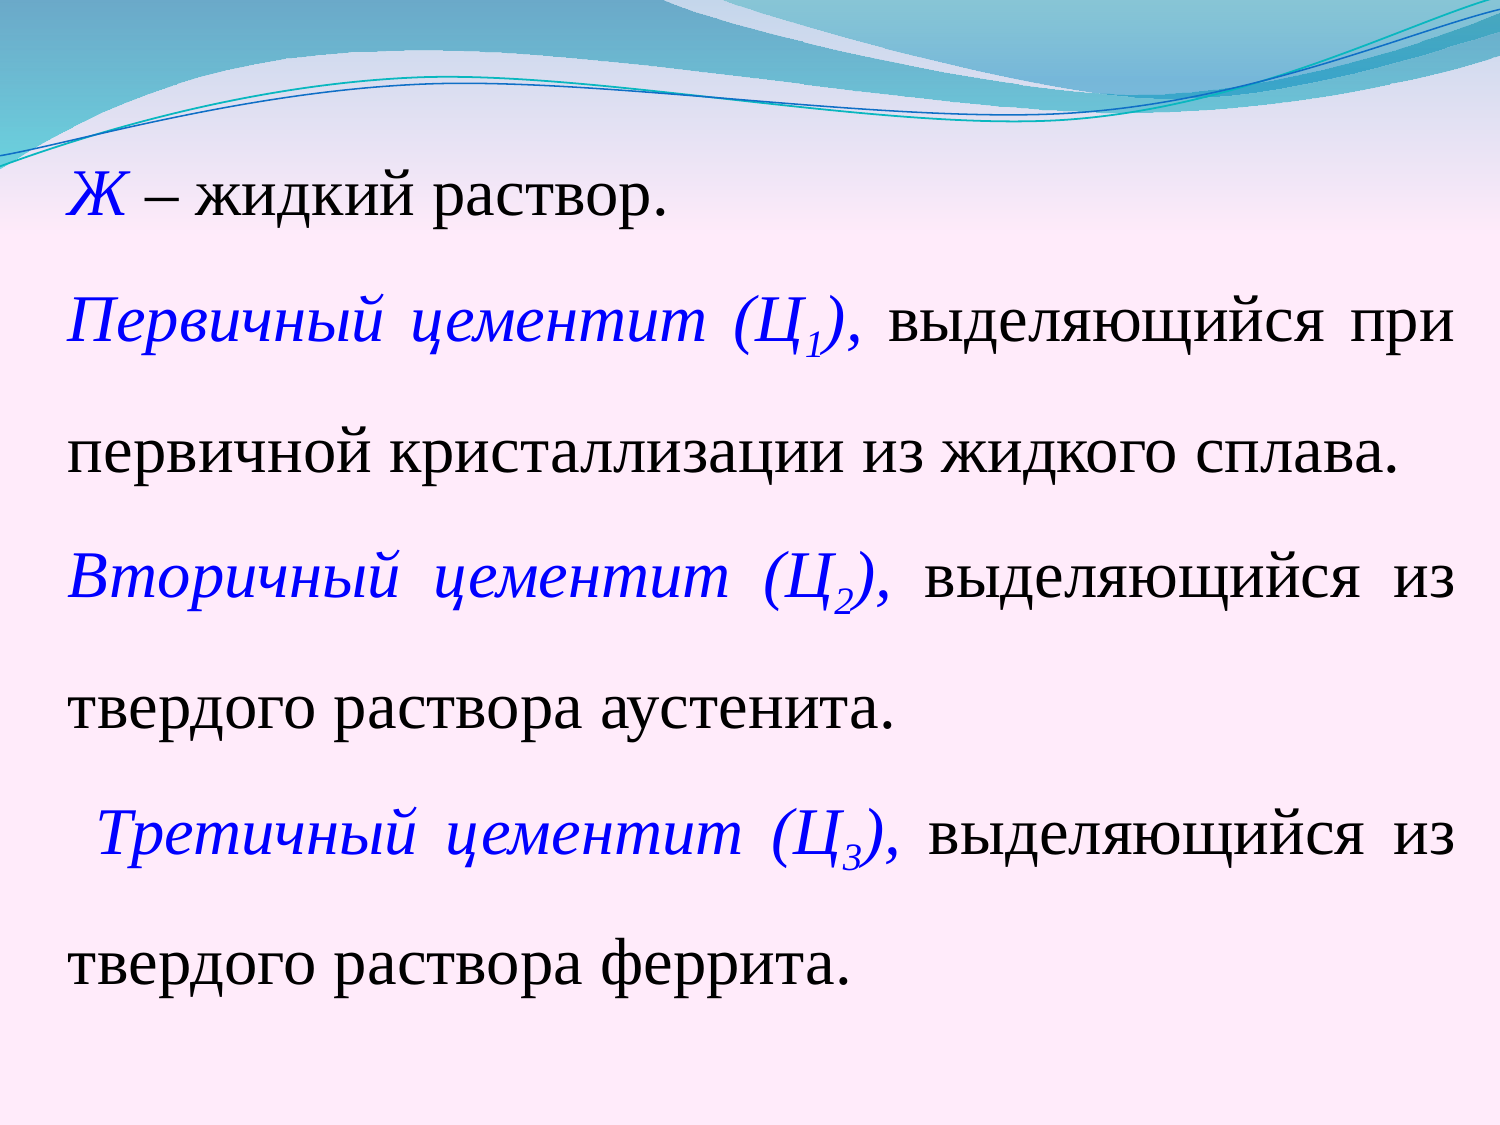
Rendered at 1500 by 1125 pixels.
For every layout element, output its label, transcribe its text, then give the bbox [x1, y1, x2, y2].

text_box Ж – жидкий раствор. Первичный цементит (Ц1), выделяющийся при первичной кристаллизации из жидкого сплава. Вторичный цементит (Ц2), выделяющийся из твердого раствора аустенита. Третичный цементит (Ц3), выделяющийся из твердого раствора феррита. [53, 101, 1471, 1006]
